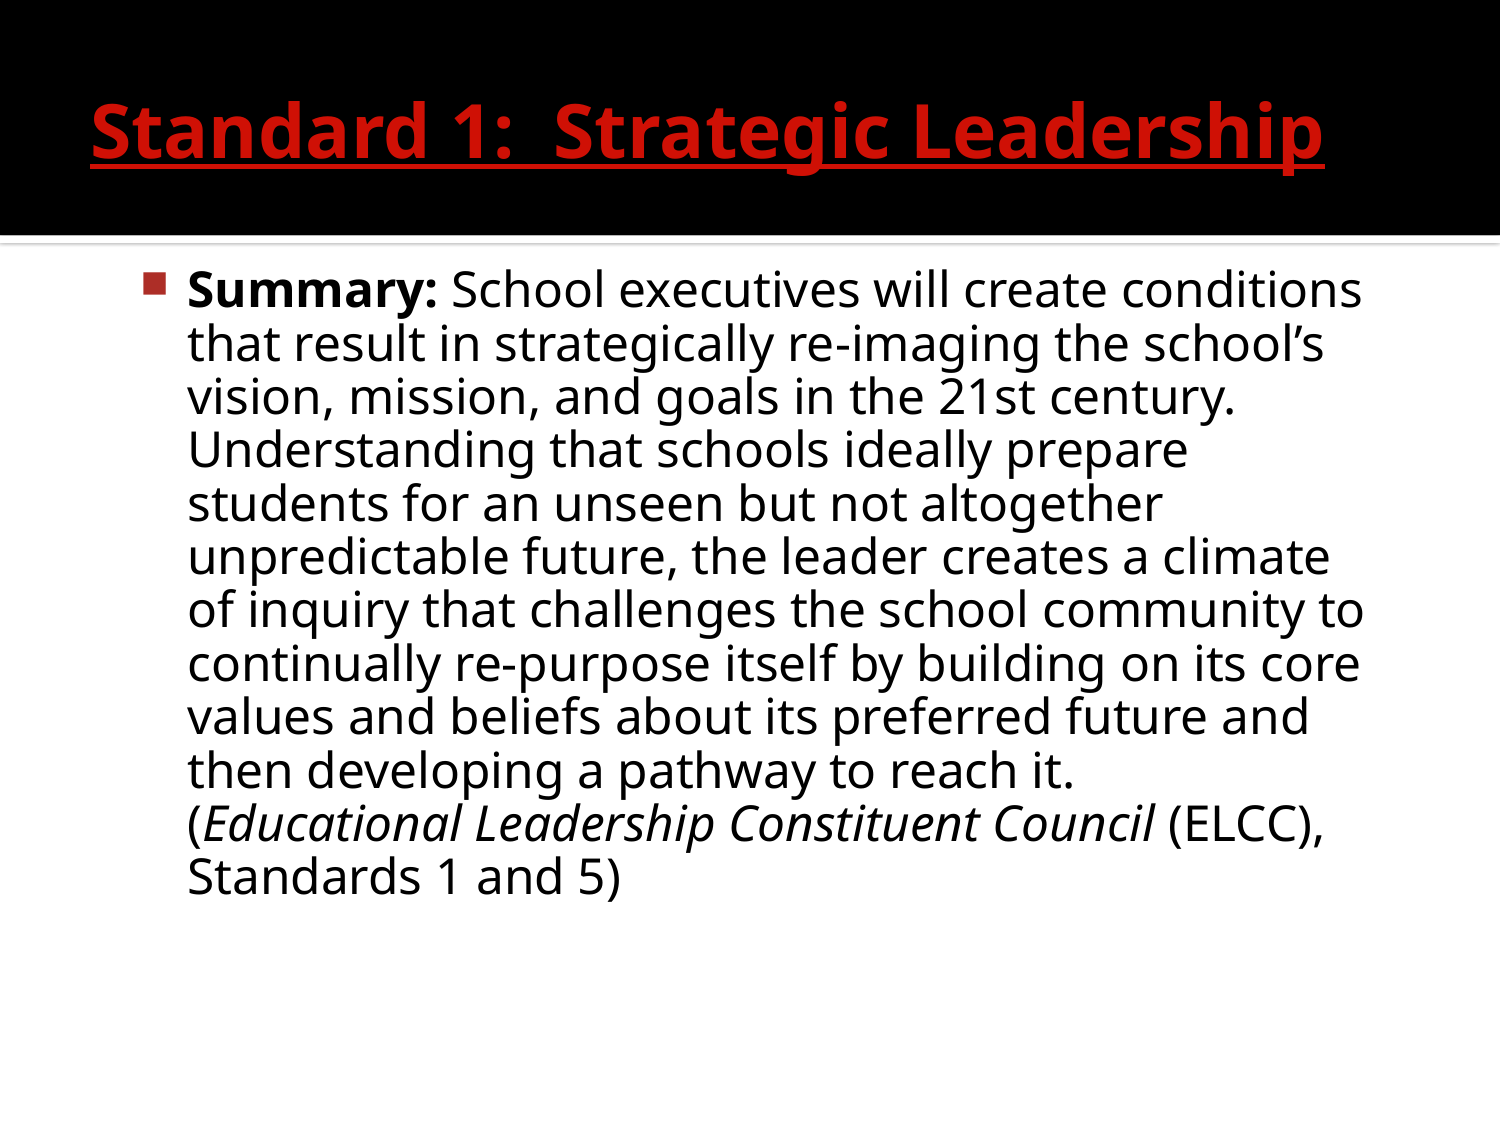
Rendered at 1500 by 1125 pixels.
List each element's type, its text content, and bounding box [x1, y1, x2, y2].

title Standard 1: Strategic Leadership [75, 25, 1425, 231]
list Summary: School executives will create conditions that result in strategically re-imaging the school’s vision, mission, and goals in the 21st century. Understanding that schools ideally prepare students for an unseen but not altogether unpredictable future, the leader creates a climate of inquiry that challenges the school community to continually re-purpose itself by building on its core values and beliefs about its preferred future and then developing a pathway to reach it. (Educational Leadership Constituent Council (ELCC), Standards 1 and 5) [112, 249, 1388, 925]
